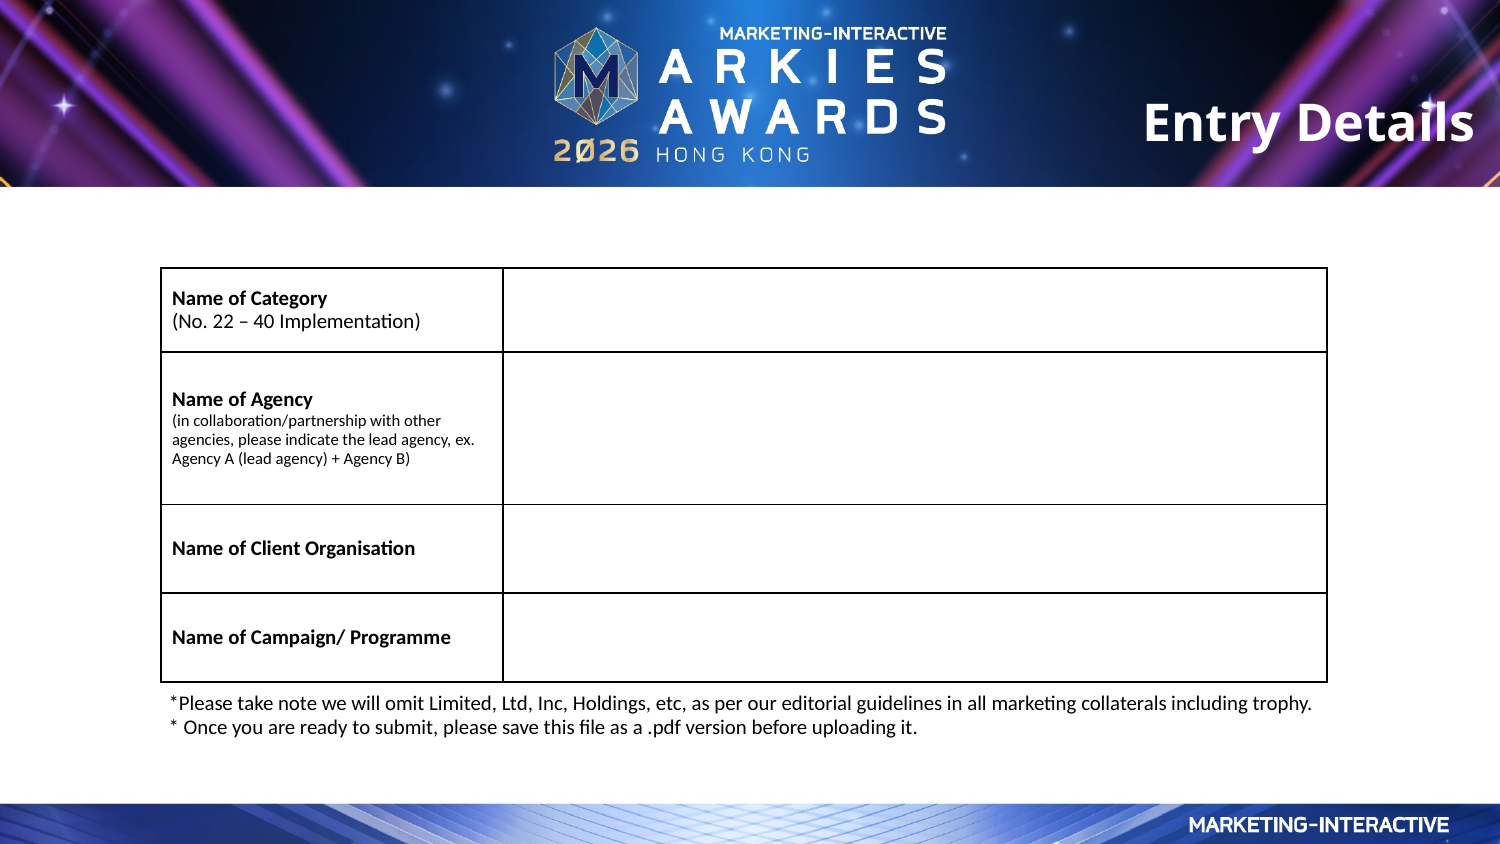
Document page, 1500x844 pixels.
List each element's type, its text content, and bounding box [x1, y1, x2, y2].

table_header Name of Category (No. 22 – 40 Implementation) [162, 269, 502, 351]
table_cell [504, 353, 1326, 504]
picture [0, 0, 1500, 844]
table_cell [504, 594, 1326, 681]
table_cell Name of Client Organisation [162, 505, 502, 592]
table_cell Name of Campaign/ Programme [162, 594, 502, 681]
text_box *Please take note we will omit Limited, Ltd, Inc, Holdings, etc, as per our editorial guidelines in all marketing collaterals including trophy. * Once you are ready to submit, please save this file as a .pdf version before uploading it. [153, 681, 1340, 747]
text_box Entry Details [1127, 79, 1500, 167]
table_header [504, 269, 1326, 351]
table_cell [504, 505, 1326, 592]
table_cell Name of Agency (in collaboration/partnership with other agencies, please indicate the lead agency, ex. Agency A (lead agency) + Agency B) [162, 353, 502, 504]
